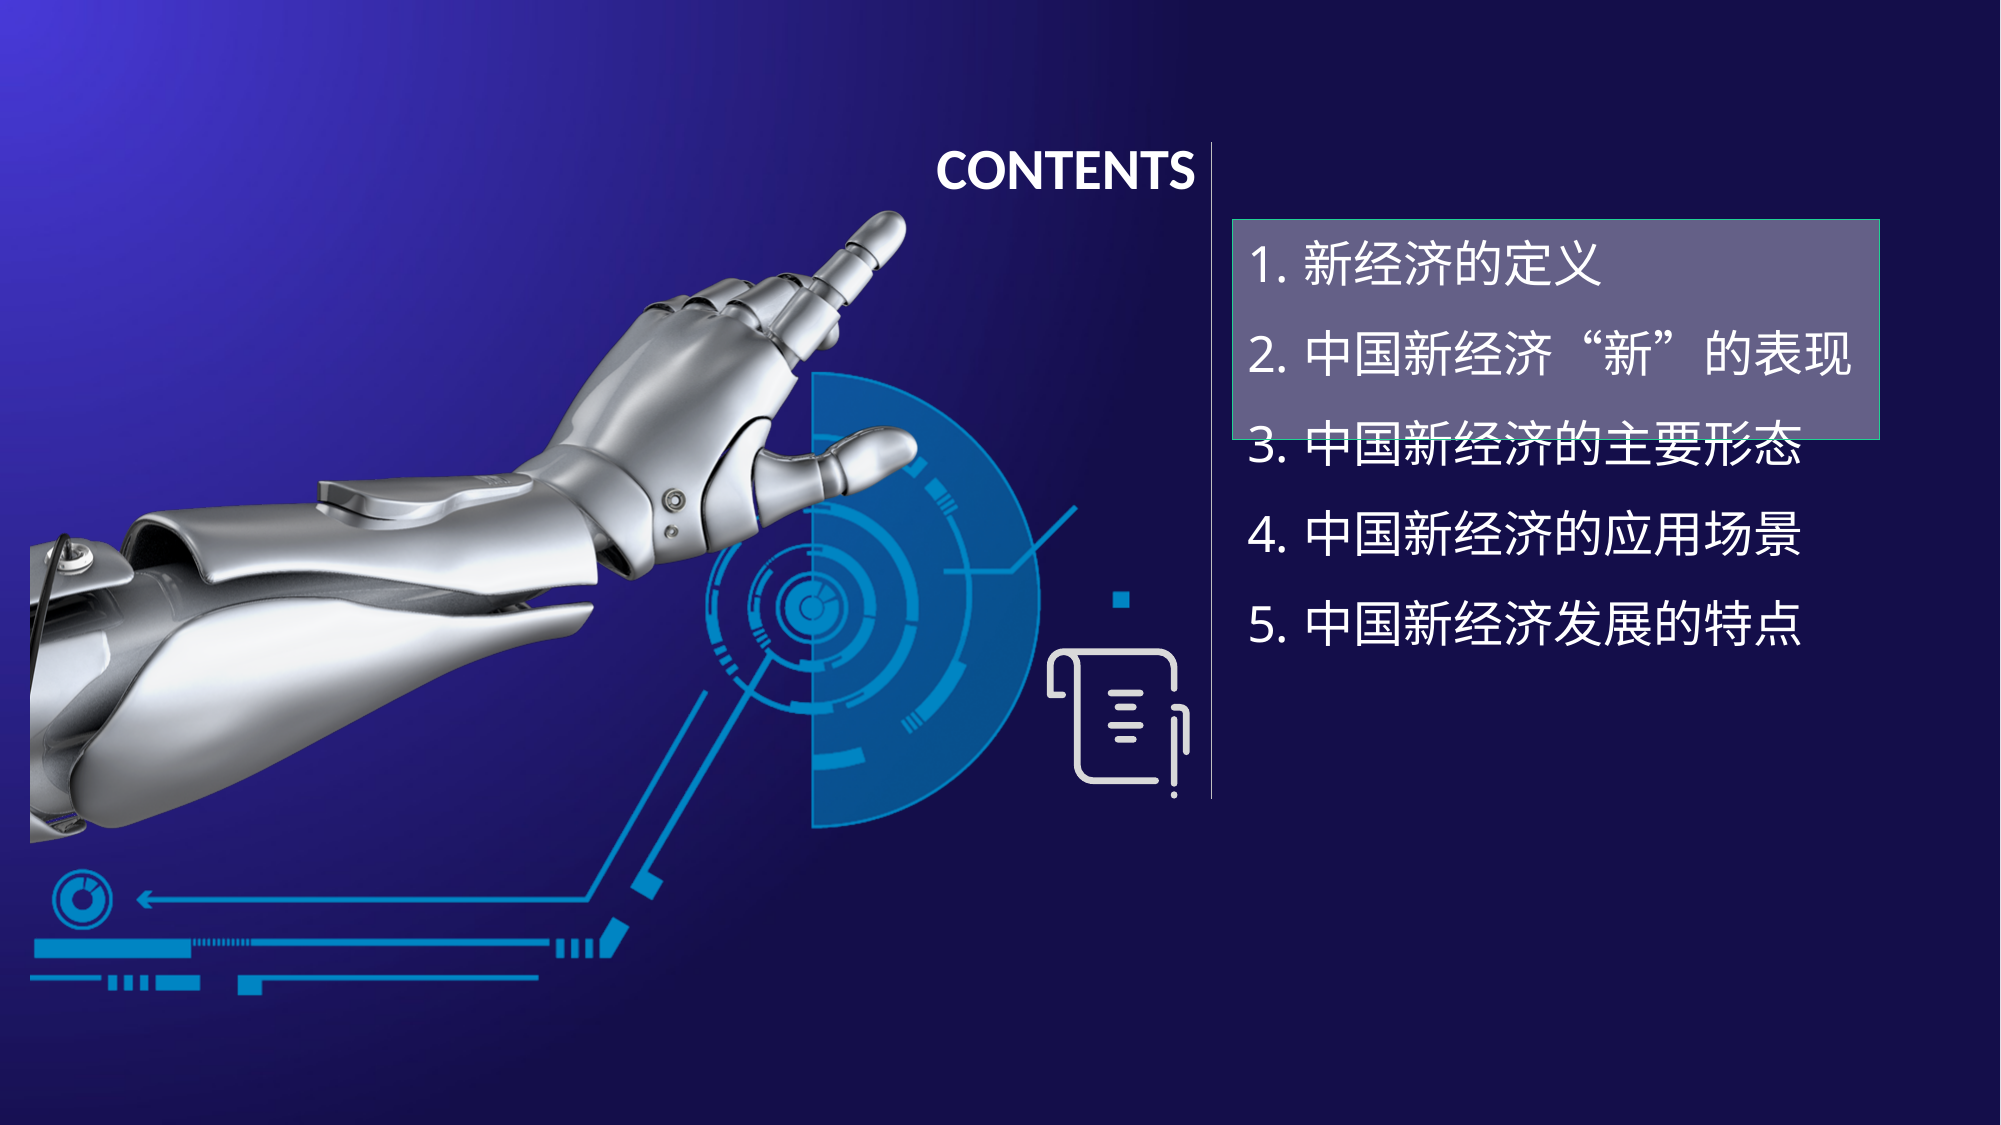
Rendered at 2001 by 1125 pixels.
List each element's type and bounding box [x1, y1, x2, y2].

picture [0, 0, 2001, 1125]
text_box [780, 123, 2000, 799]
